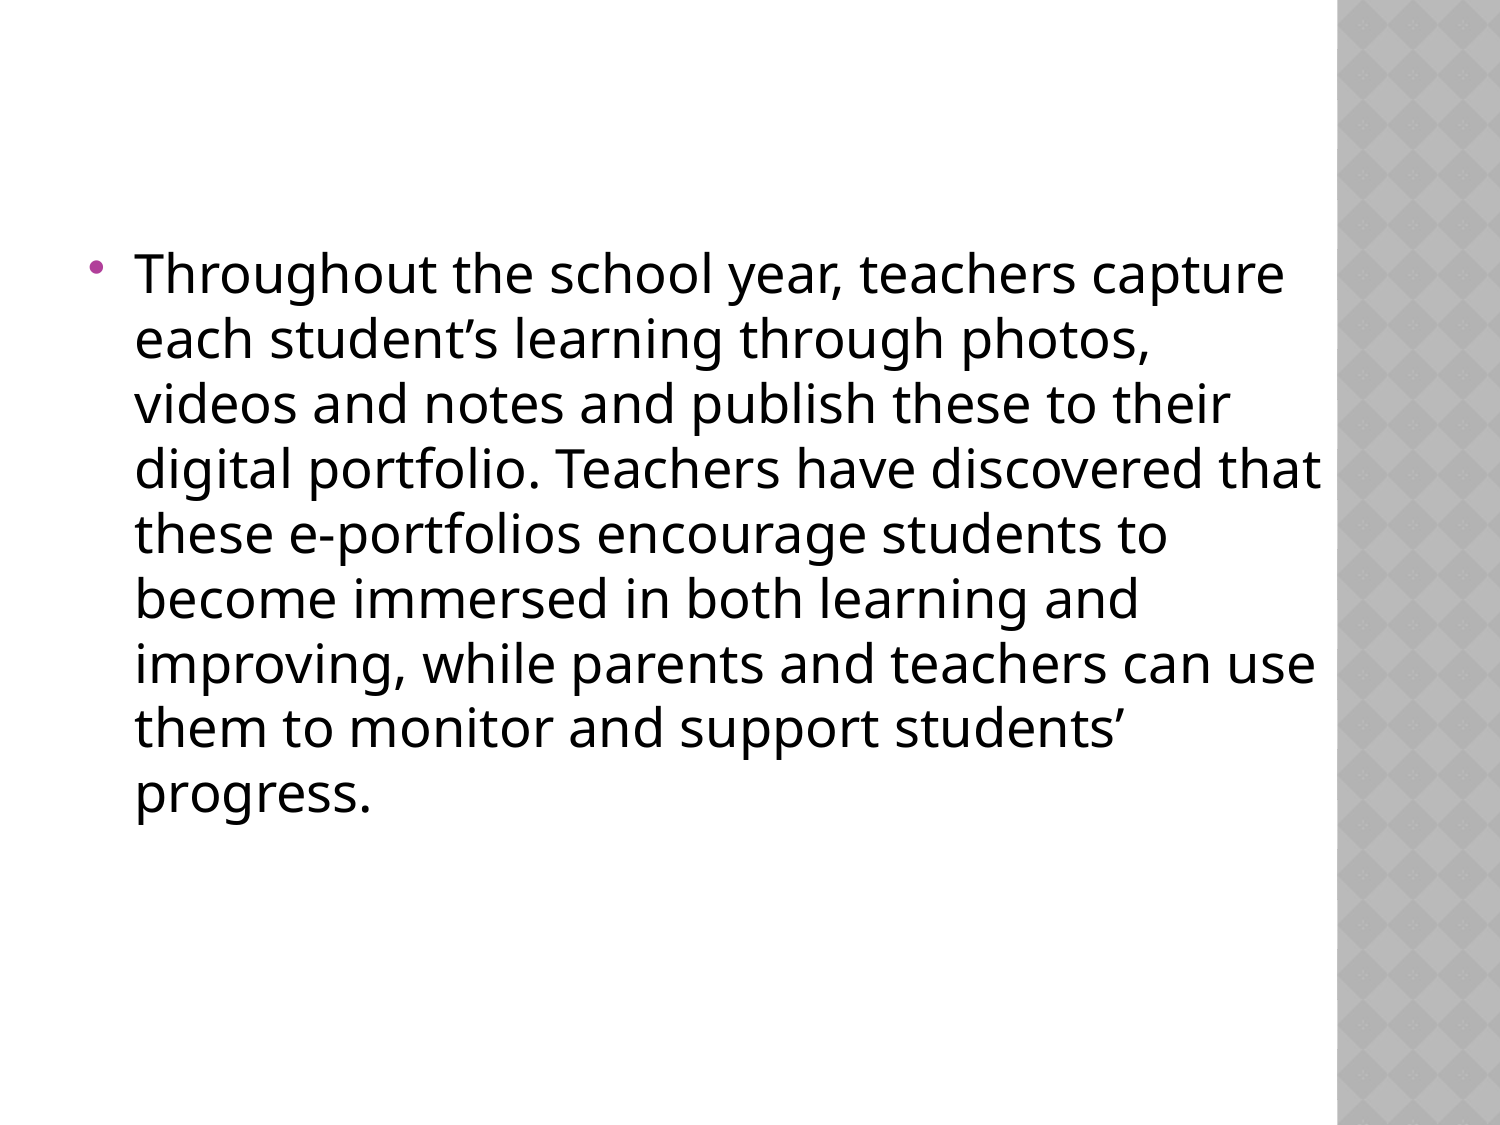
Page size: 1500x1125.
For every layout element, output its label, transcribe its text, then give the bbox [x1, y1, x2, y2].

list Throughout the school year, teachers capture each student’s learning through photos, videos and notes and publish these to their digital portfolio. Teachers have discovered that these e-portfolios encourage students to become immersed in both learning and improving, while parents and teachers can use them to monitor and support students’ progress. [75, 231, 1341, 1005]
